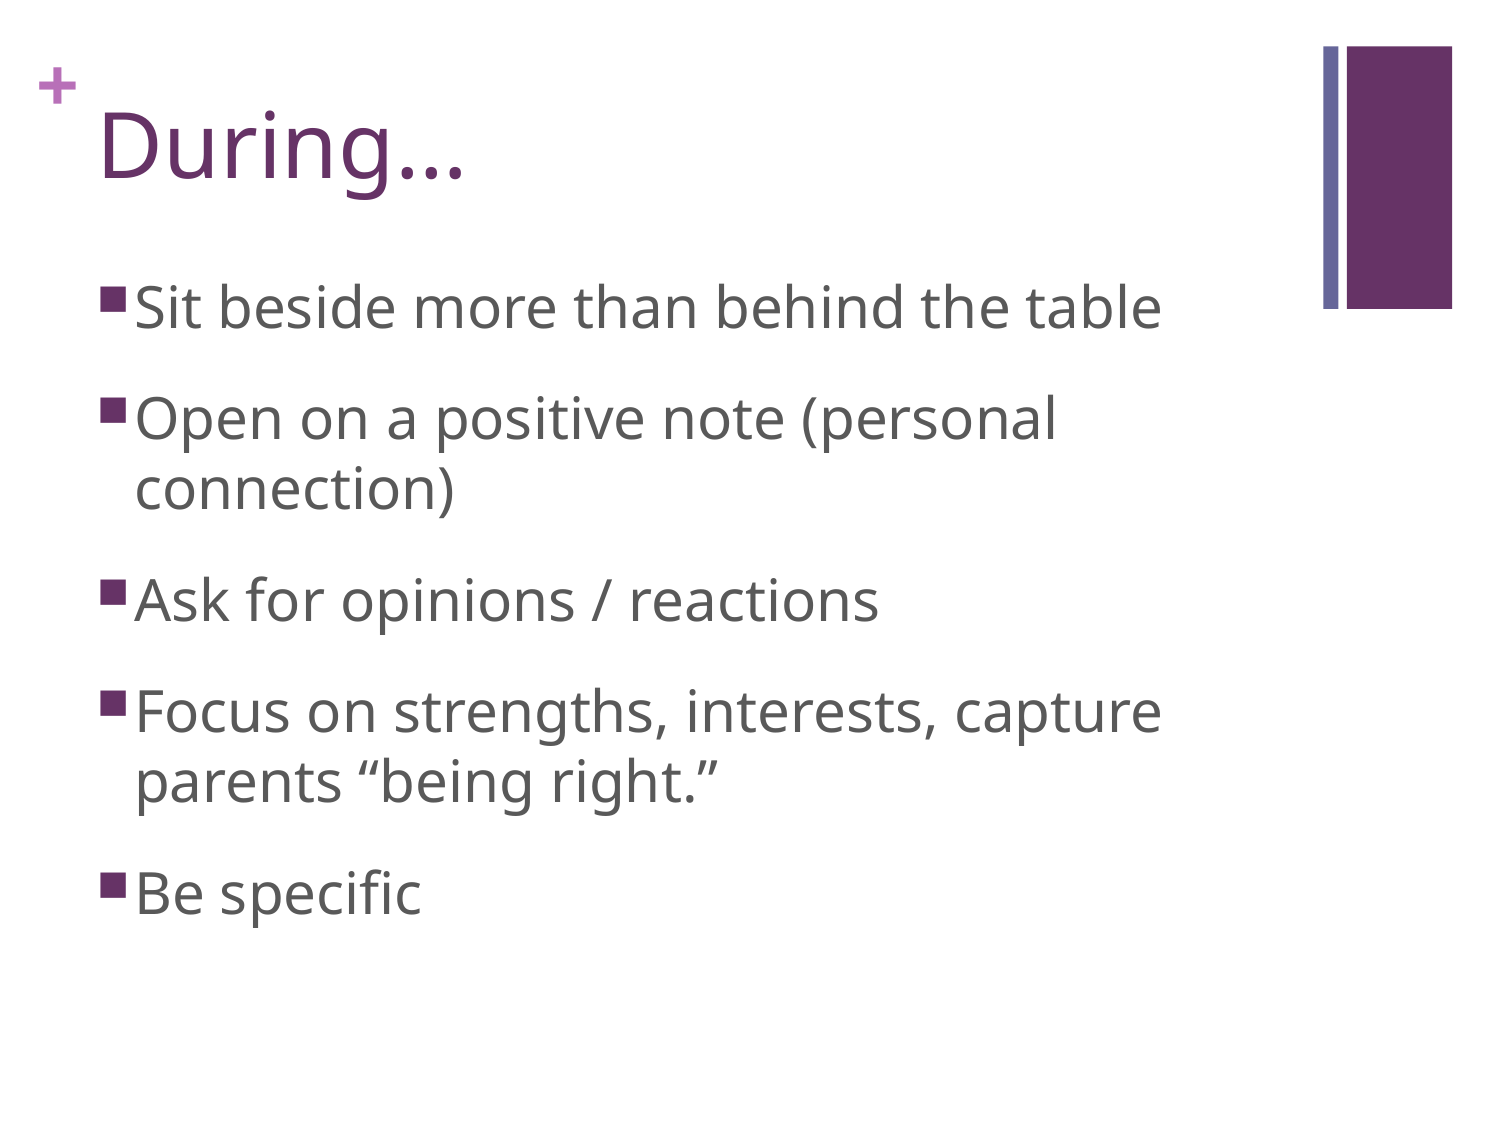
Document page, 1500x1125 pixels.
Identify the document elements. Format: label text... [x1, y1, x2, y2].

list Sit beside more than behind the table Open on a positive note (personal connection) Ask for opinions / reactions Focus on strengths, interests, capture parents “being right.” Be specific [81, 262, 1322, 943]
title During… [81, 79, 1322, 262]
